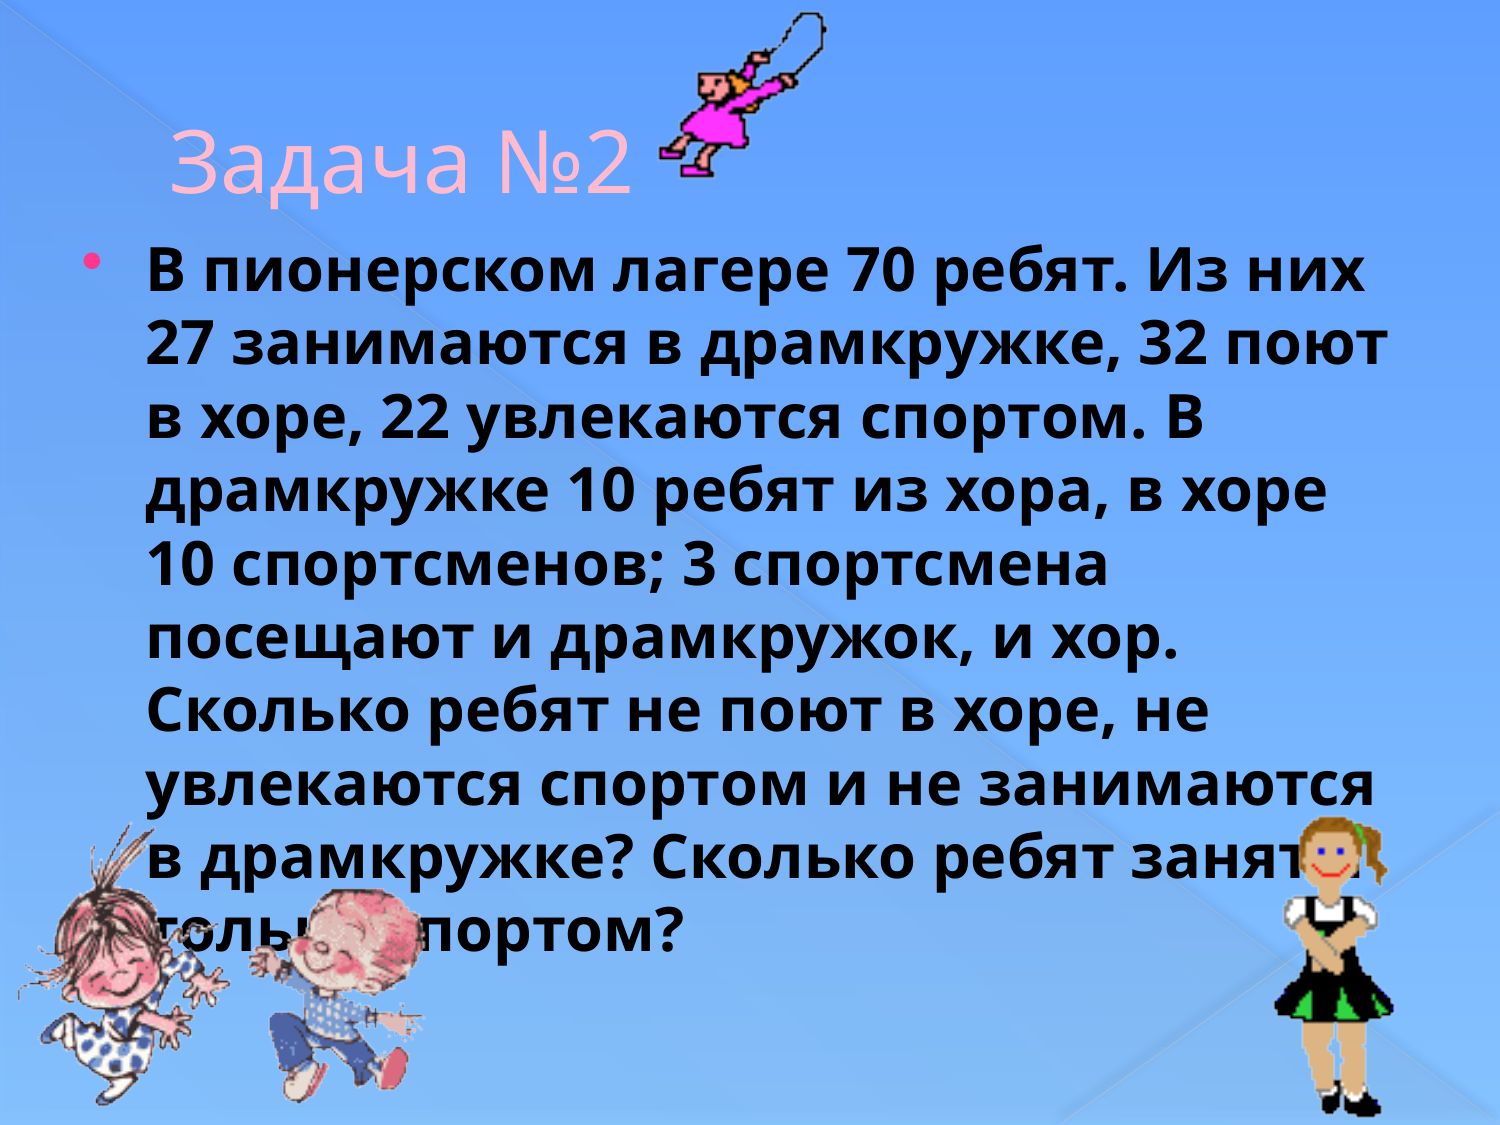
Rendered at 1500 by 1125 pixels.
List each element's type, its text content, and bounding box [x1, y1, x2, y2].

picture [0, 816, 446, 1125]
picture [620, 0, 833, 212]
list В пионерском лагере 70 ребят. Из них 27 занимаются в драмкружке, 32 поют в хоре, 22 увлекаются спортом. В драмкружке 10 ребят из хора, в хоре 10 спортсменов; 3 спортсмена посещают и драмкружок, и хор. Сколько ребят не поют в хоре, не увлекаются спортом и не занимаются в драмкружке? Сколько ребят заняты только спортом? [58, 222, 1409, 973]
title Задача №2 [75, 43, 1425, 274]
picture [1183, 808, 1500, 1125]
